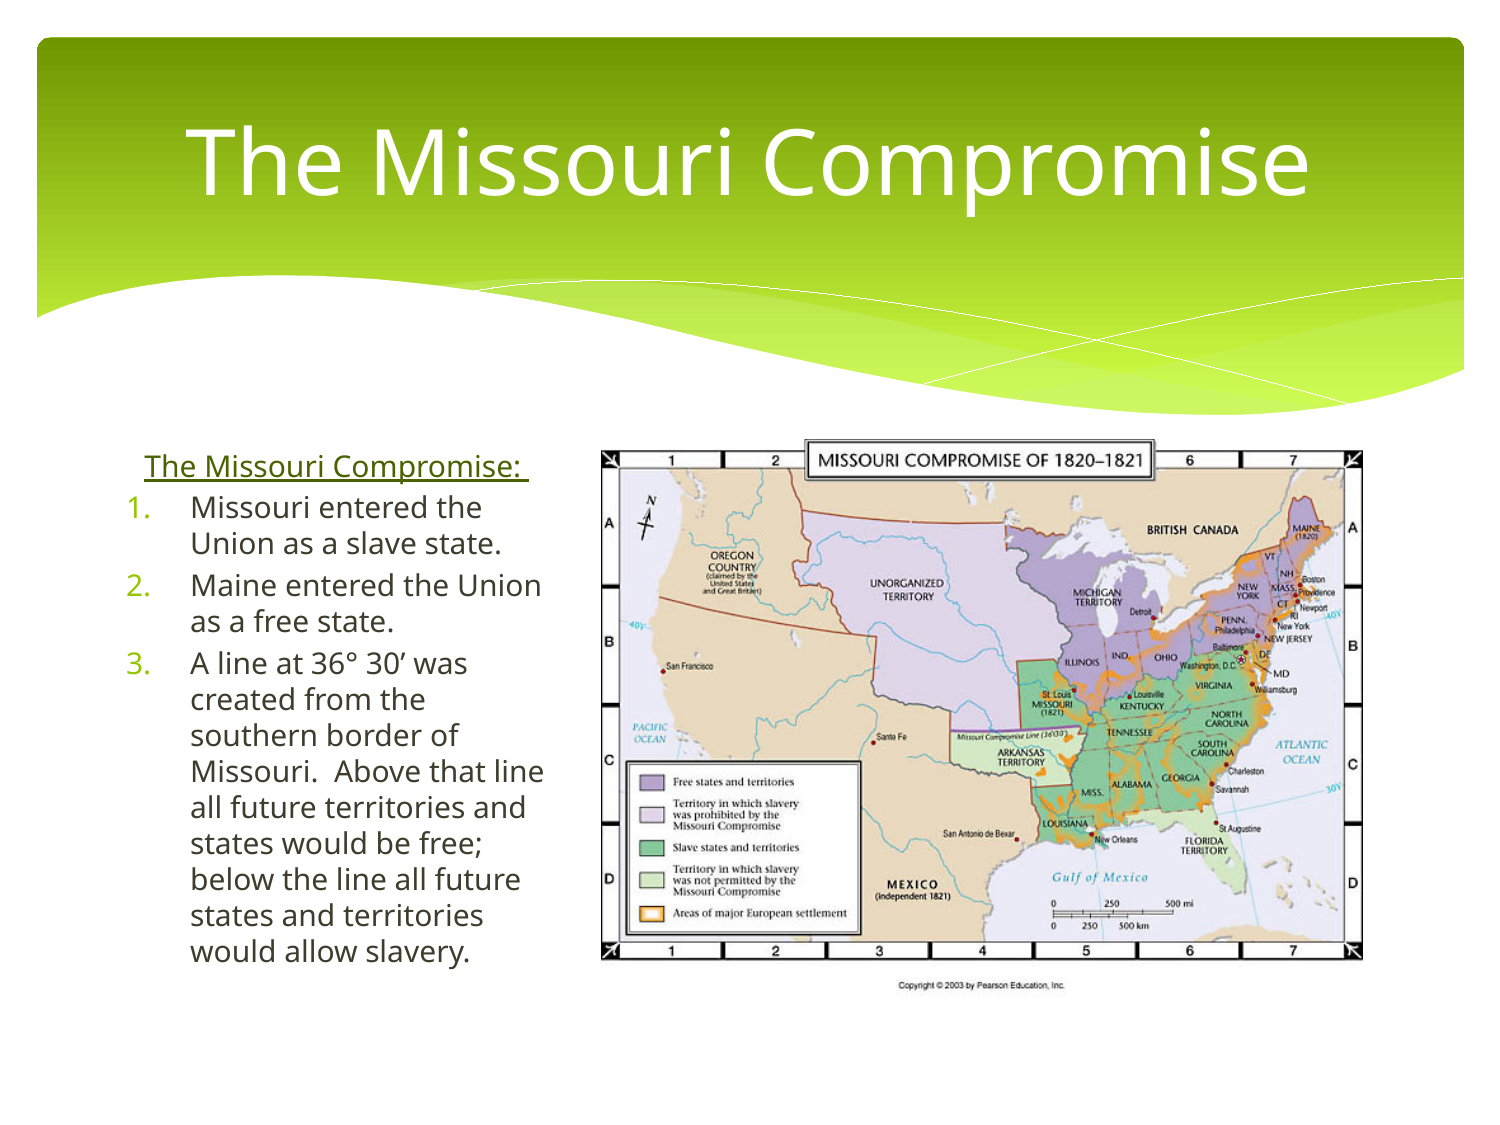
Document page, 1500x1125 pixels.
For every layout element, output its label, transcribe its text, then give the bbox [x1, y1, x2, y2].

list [601, 439, 1363, 1006]
title The Missouri Compromise [75, 55, 1425, 261]
list The Missouri Compromise: Missouri entered the Union as a slave state. Maine entered the Union as a free state. A line at 36° 30’ was created from the southern border of Missouri. Above that line all future territories and states would be free; below the line all future states and territories would allow slavery. [111, 439, 563, 1005]
